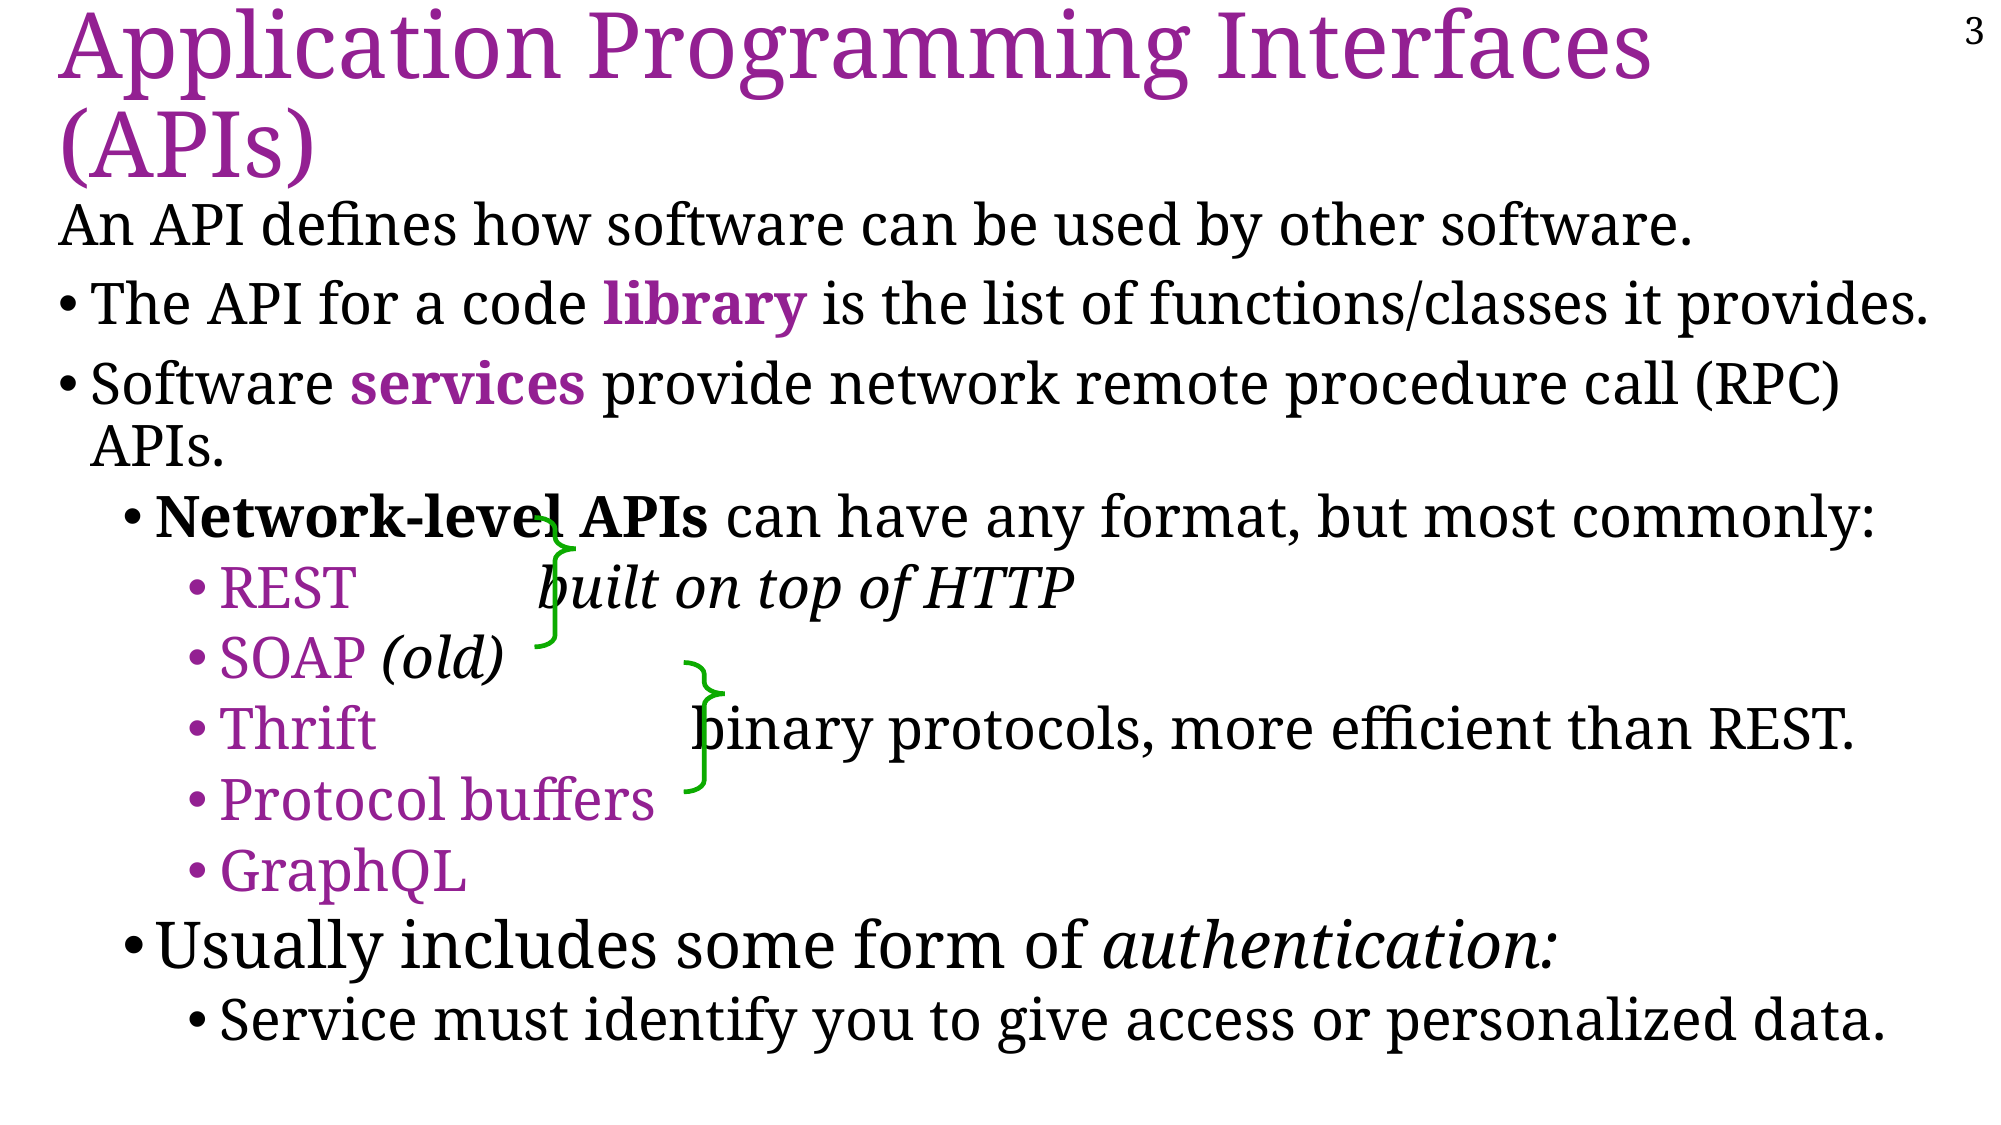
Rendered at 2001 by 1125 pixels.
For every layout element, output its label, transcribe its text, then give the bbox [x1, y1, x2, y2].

text_box 3 [1901, 0, 2000, 60]
list An API defines how software can be used by other software. The API for a code library is the list of functions/classes it provides. Software services provide network remote procedure call (RPC) APIs. Network-level APIs can have any format, but most commonly: REST built on top of HTTP SOAP (old) Thrift binary protocols, more efficient than REST. Protocol buffers GraphQL Usually includes some form of authentication: Service must identify you to give access or personalized data. [43, 188, 1953, 1106]
text_box [534, 516, 576, 648]
text_box [683, 661, 725, 793]
title Application Programming Interfaces (APIs) [43, 25, 1953, 171]
